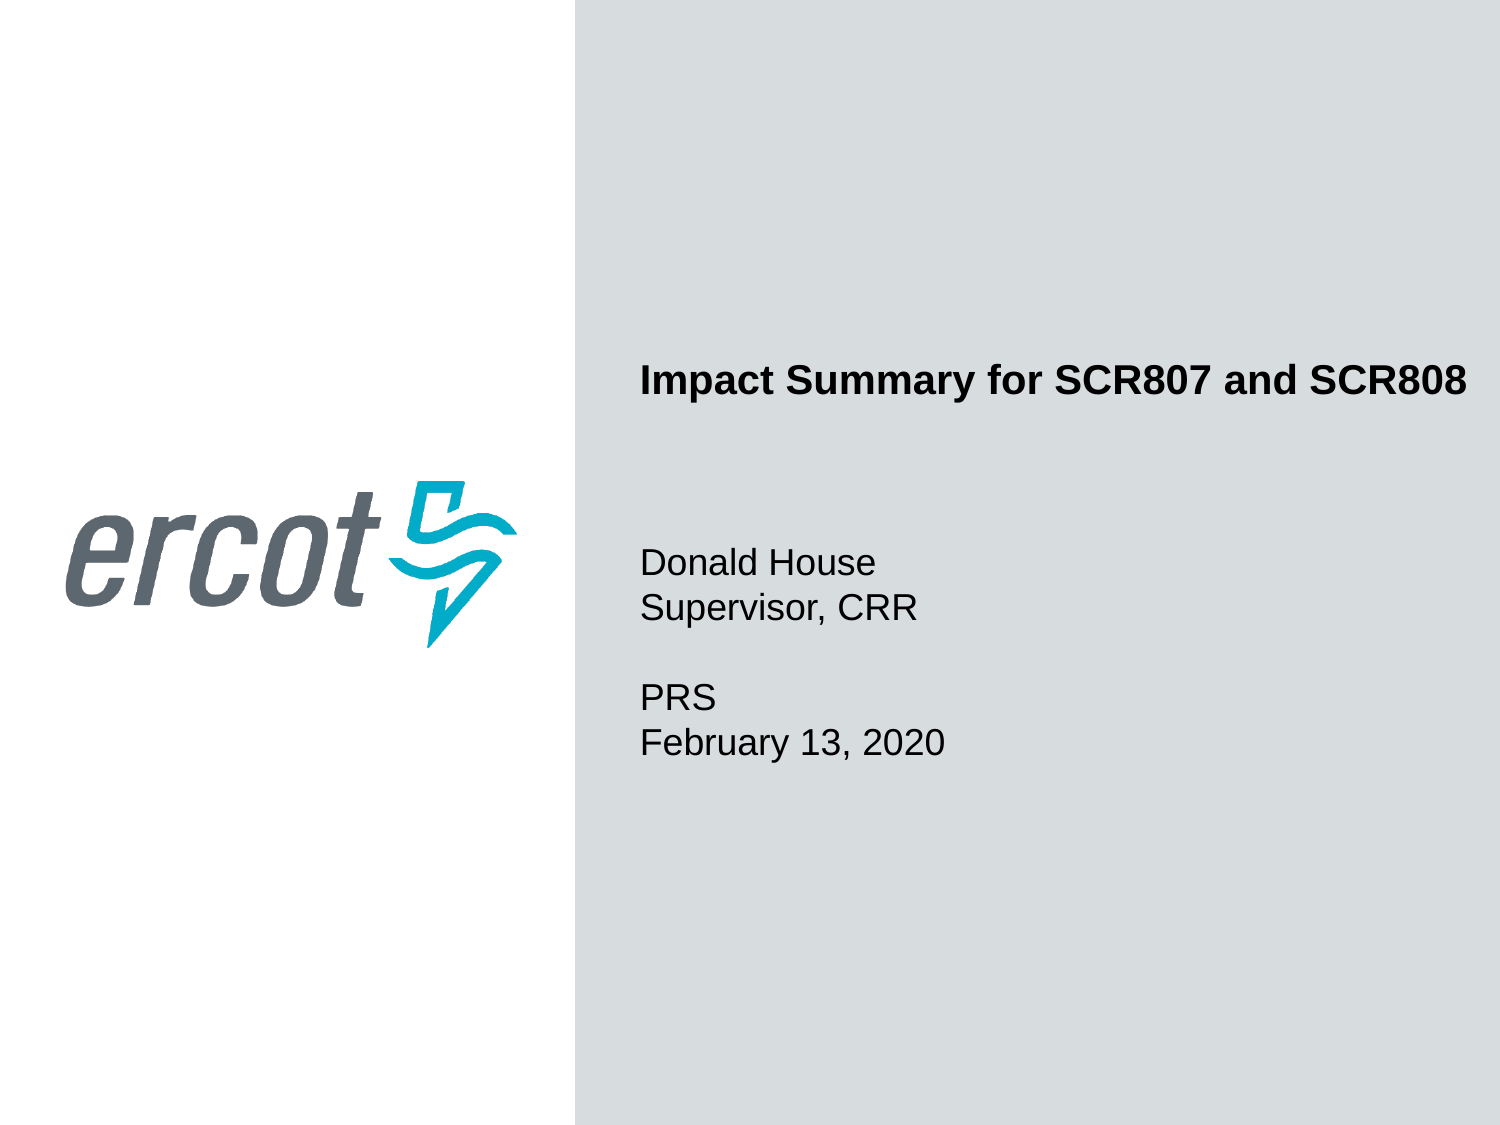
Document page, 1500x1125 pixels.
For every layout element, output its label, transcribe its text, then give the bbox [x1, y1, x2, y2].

picture [56, 471, 525, 654]
text_box Impact Summary for SCR807 and SCR808 Donald House Supervisor, CRR PRS February 13, 2020 [624, 345, 1500, 771]
